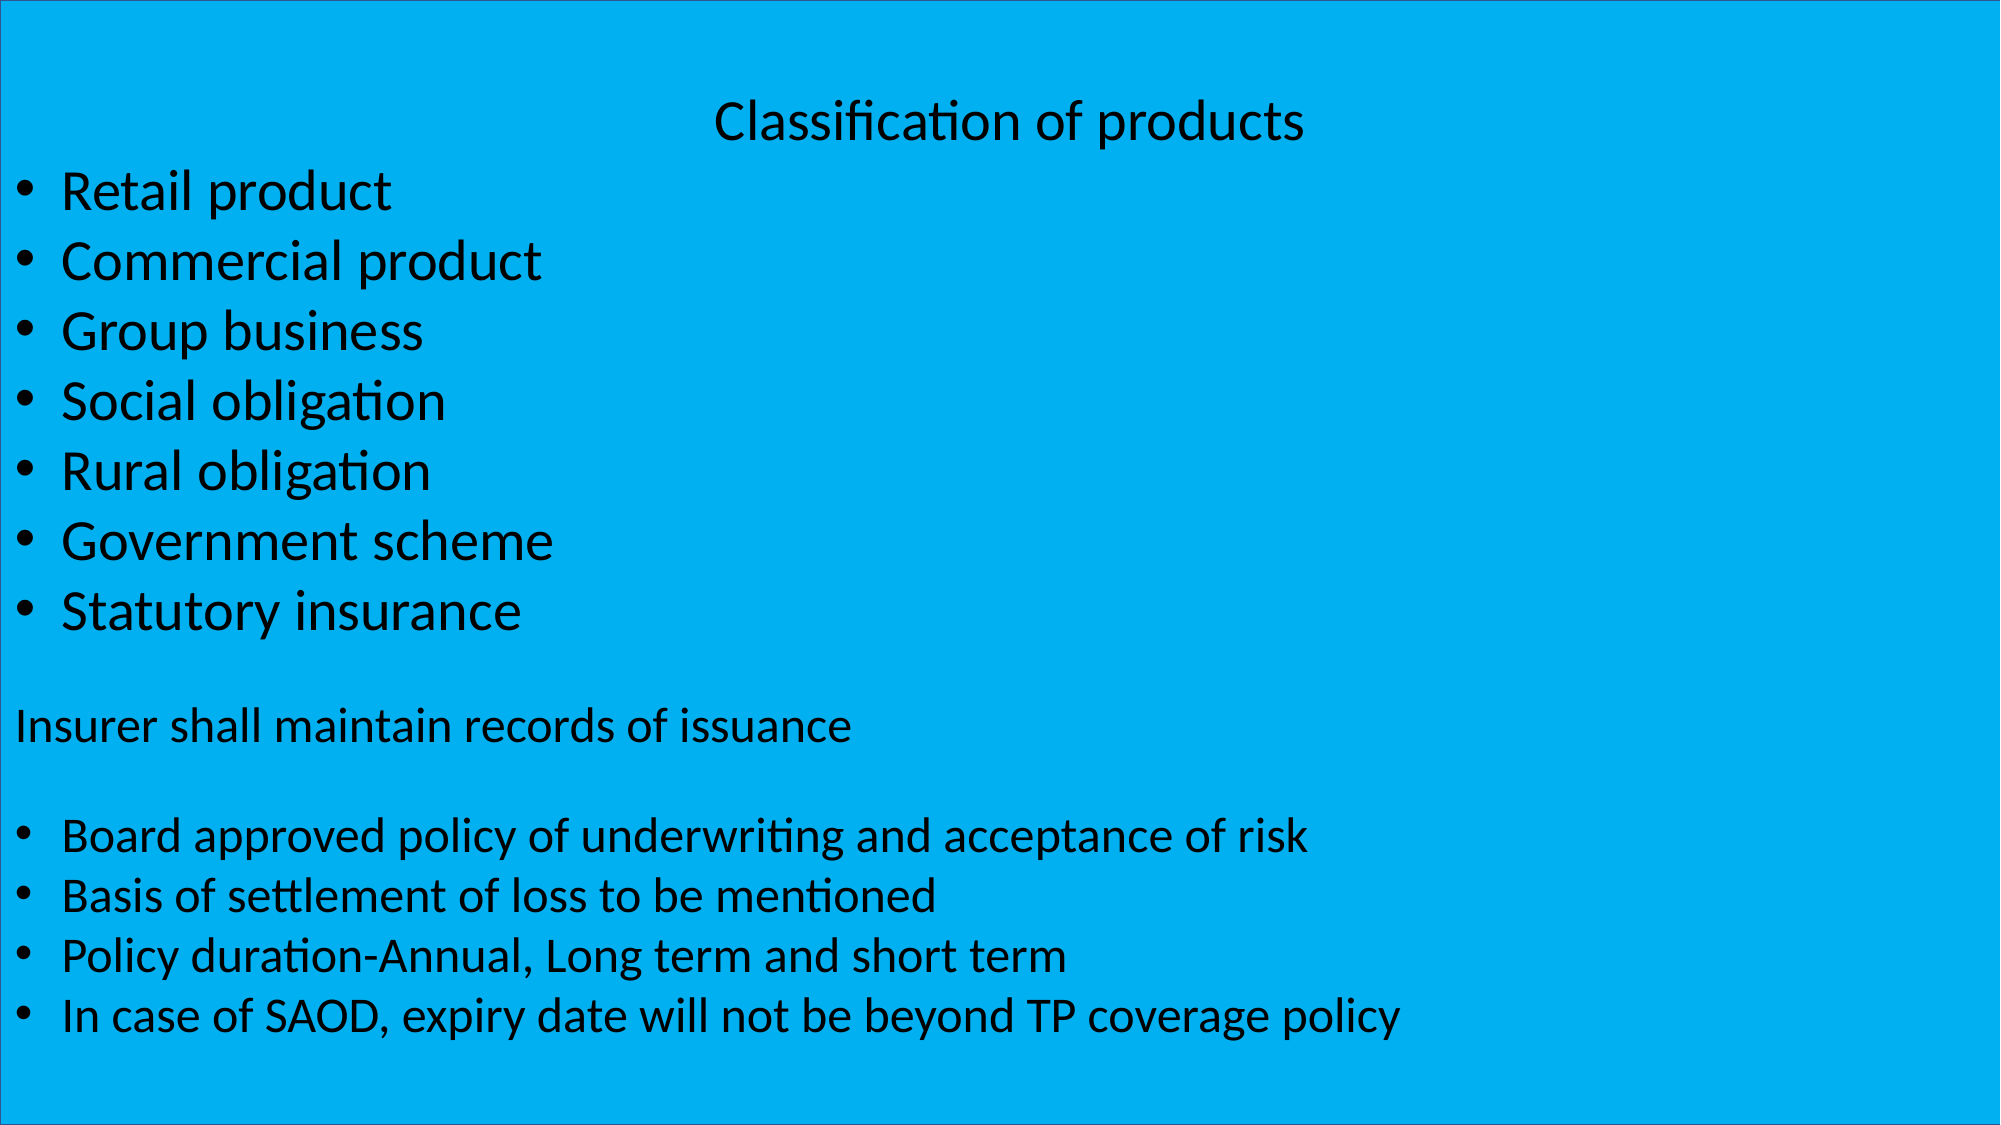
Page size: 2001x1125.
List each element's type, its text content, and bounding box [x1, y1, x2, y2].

text_box Classification of products Retail product Commercial product Group business Social obligation Rural obligation Government scheme Statutory insurance Insurer shall maintain records of issuance Board approved policy of underwriting and acceptance of risk Basis of settlement of loss to be mentioned Policy duration-Annual, Long term and short term In case of SAOD, expiry date will not be beyond TP coverage policy [0, 0, 2000, 1125]
